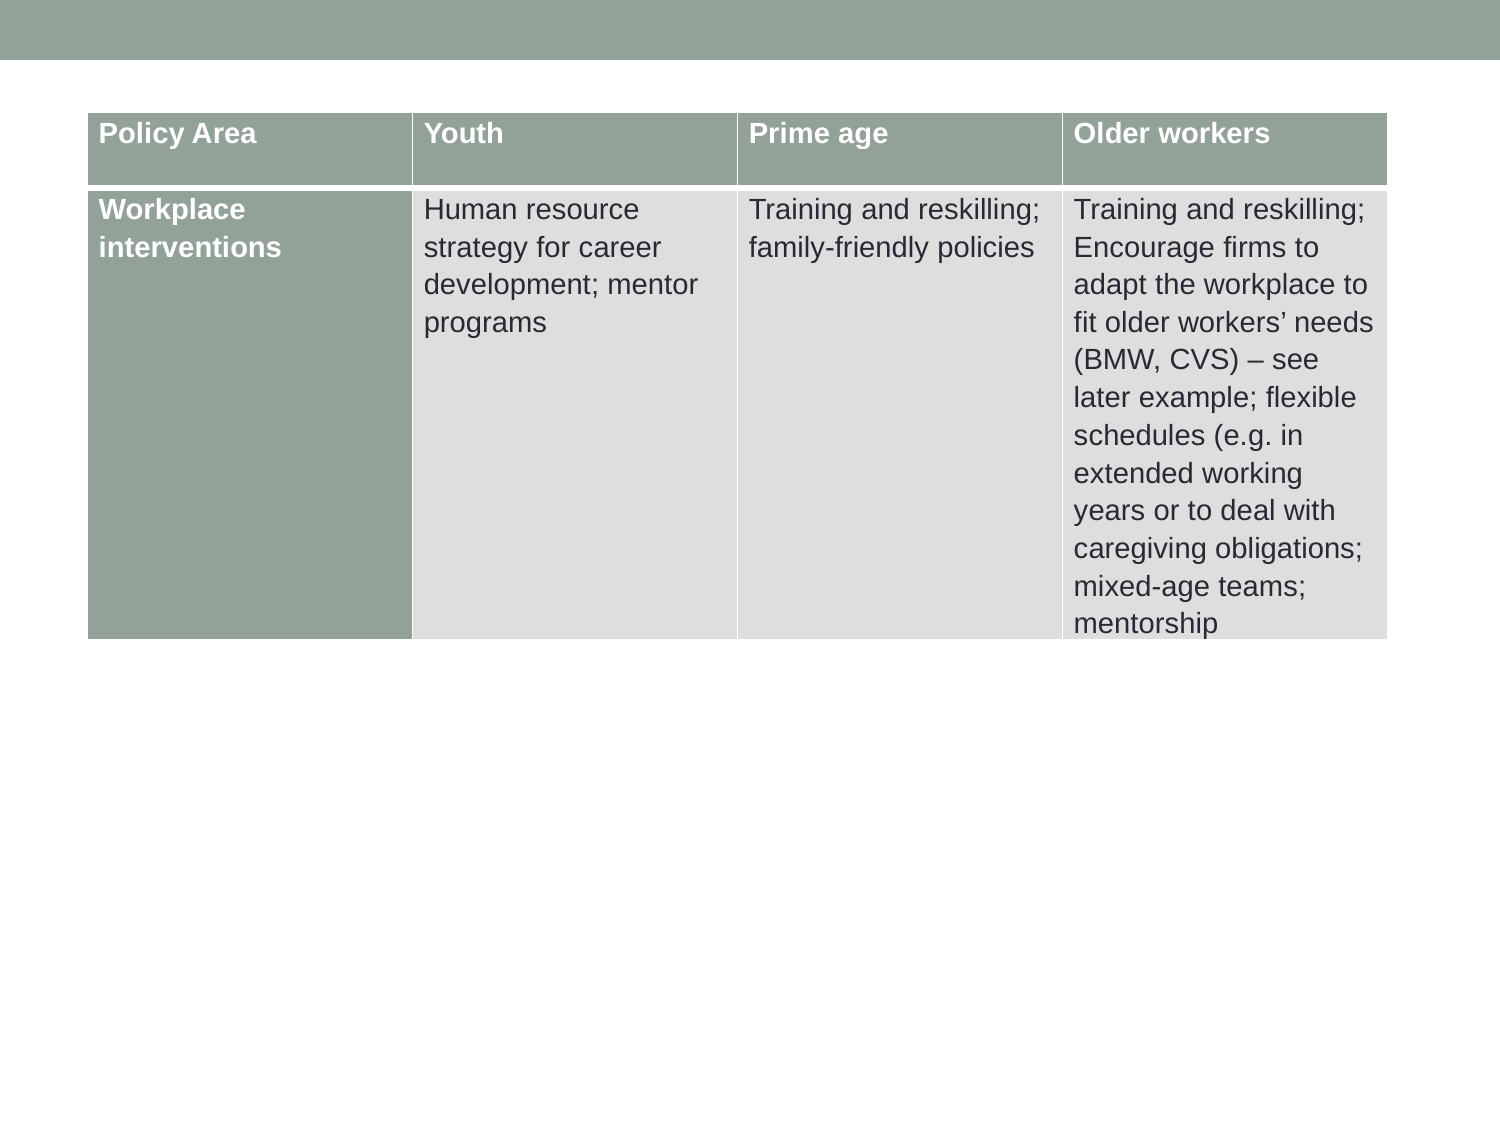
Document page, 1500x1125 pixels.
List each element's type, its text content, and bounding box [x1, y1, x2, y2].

table_cell Training and reskilling; family-friendly policies [738, 191, 1062, 639]
table_header Prime age [738, 113, 1062, 185]
table_header Policy Area [88, 113, 412, 185]
table_header Youth [413, 113, 737, 185]
table_header Older workers [1063, 113, 1387, 185]
table_cell Workplace interventions [88, 191, 412, 639]
table_cell Training and reskilling; Encourage firms to adapt the workplace to fit older workers’ needs (BMW, CVS) – see later example; flexible schedules (e.g. in extended working years or to deal with caregiving obligations; mixed-age teams; mentorship [1063, 191, 1387, 639]
table_cell Human resource strategy for career development; mentor programs [413, 191, 737, 639]
